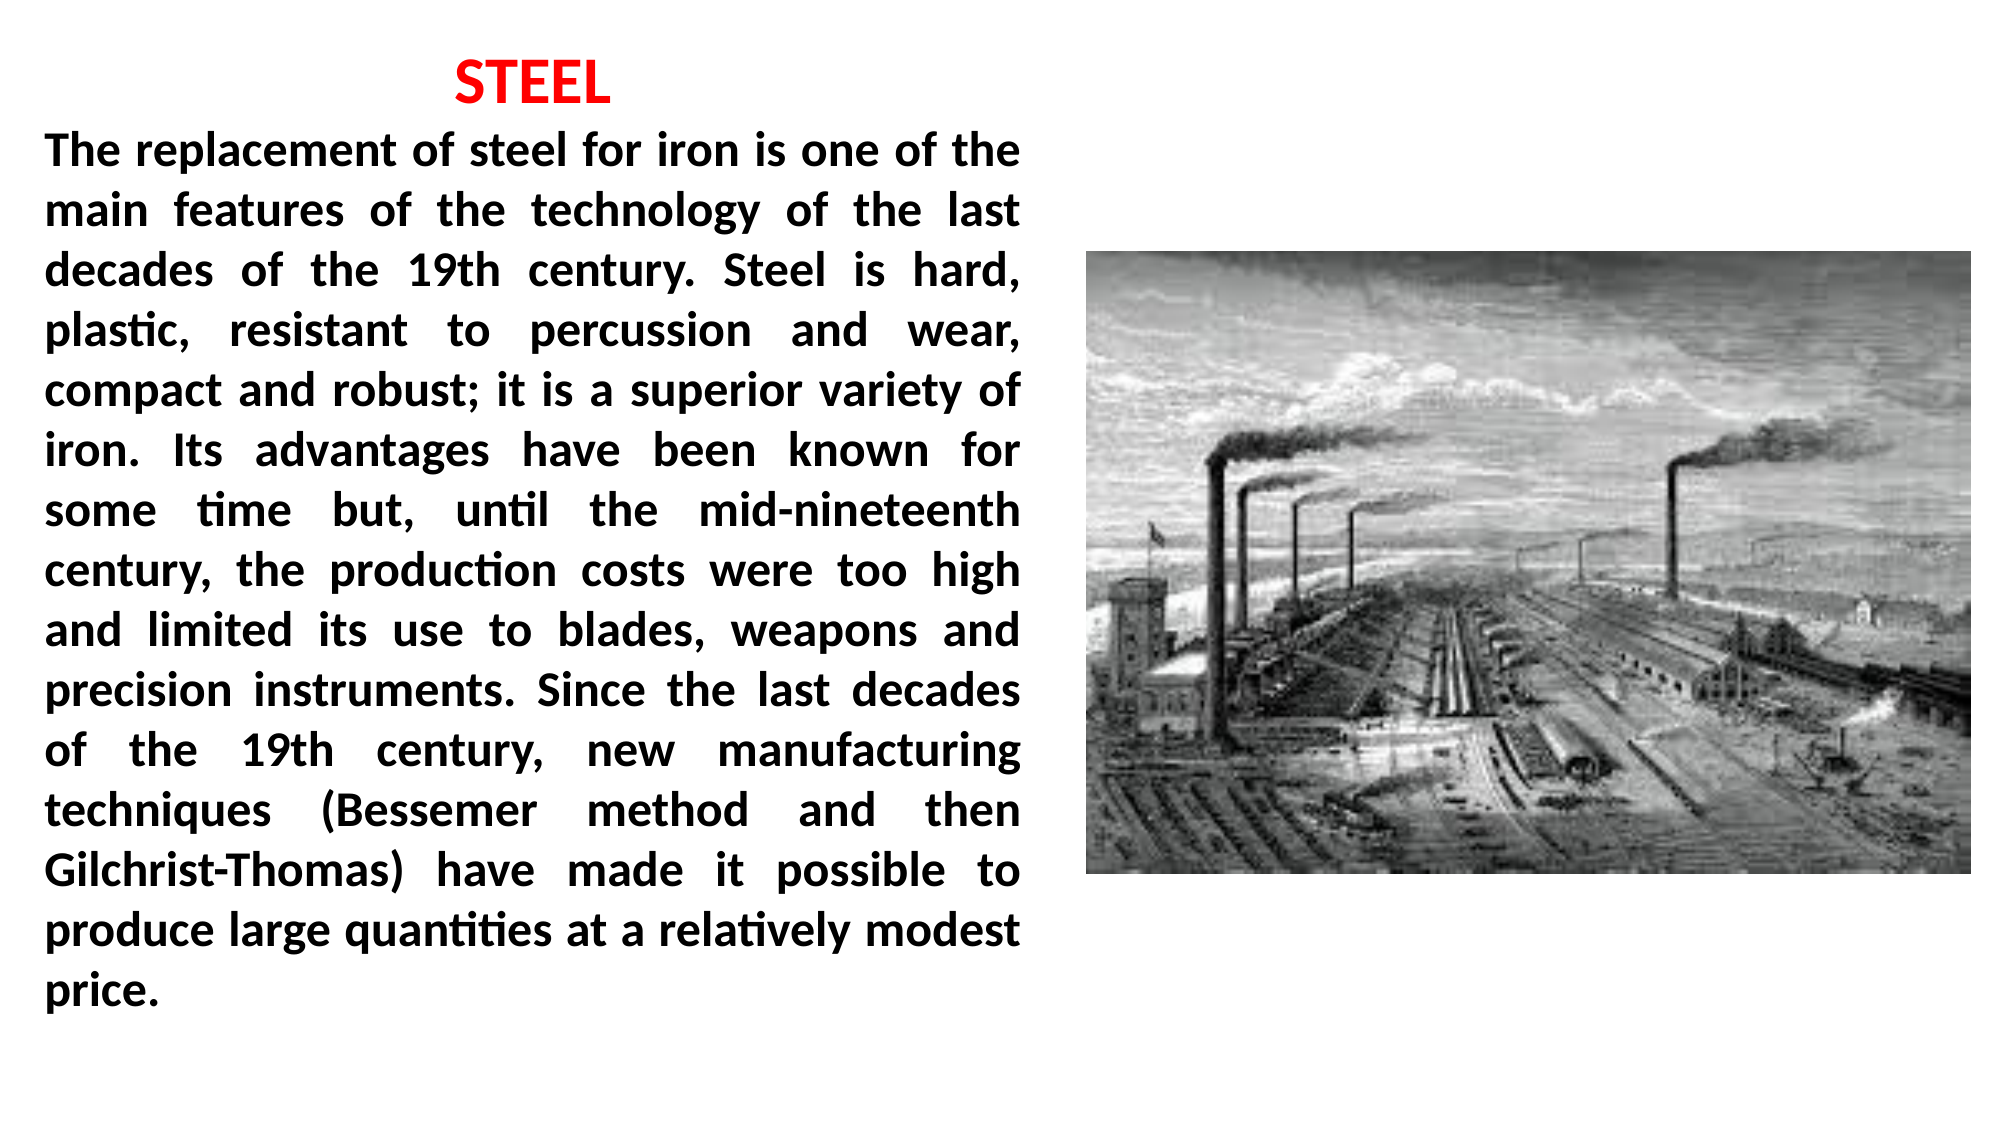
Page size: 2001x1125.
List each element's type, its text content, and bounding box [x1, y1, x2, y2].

text_box STEEL The replacement of steel for iron is one of the main features of the technology of the last decades of the 19th century. Steel is hard, plastic, resistant to percussion and wear, compact and robust; it is a superior variety of iron. Its advantages have been known for some time but, until the mid-nineteenth century, the production costs were too high and limited its use to blades, weapons and precision instruments. Since the last decades of the 19th century, new manufacturing techniques (Bessemer method and then Gilchrist-Thomas) have made it possible to produce large quantities at a relatively modest price. [29, 29, 1037, 1025]
picture [1086, 251, 1971, 874]
